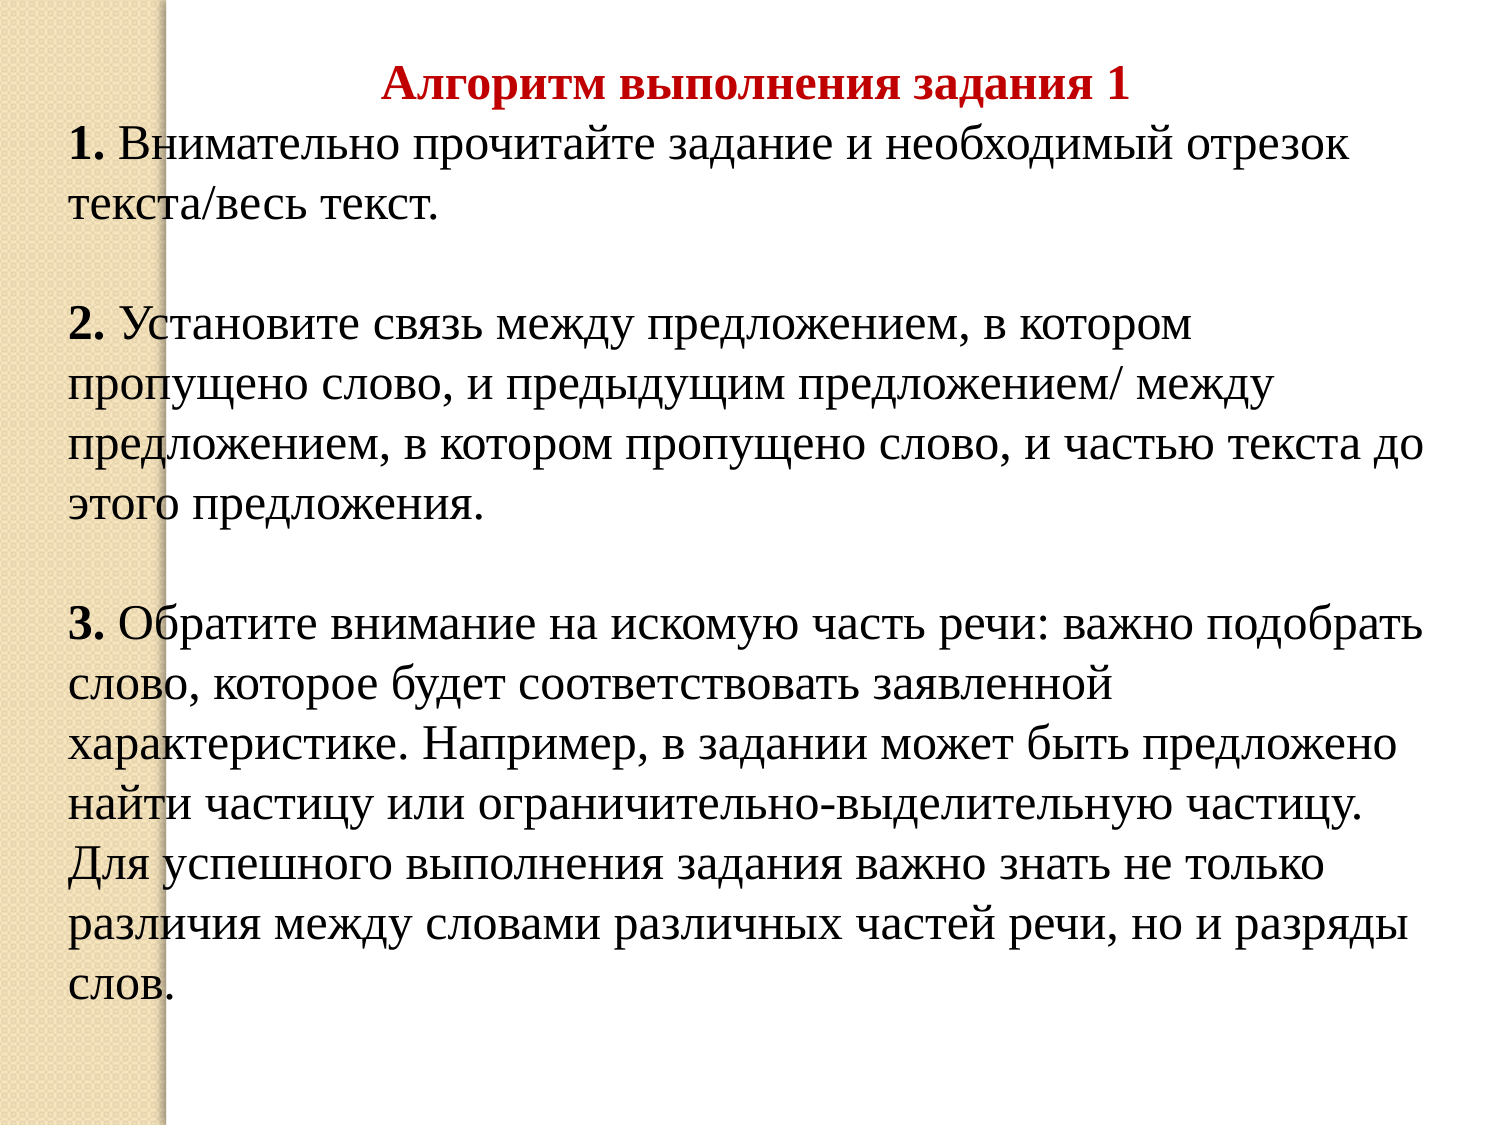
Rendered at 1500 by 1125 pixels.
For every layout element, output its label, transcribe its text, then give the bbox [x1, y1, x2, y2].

text_box Алгоритм выполнения задания 1 1. Внимательно прочитайте задание и необходимый отрезок текста/весь текст. 2. Установите связь между предложением, в котором пропущено слово, и предыдущим предложением/ между предложением, в котором пропущено слово, и частью текста до этого предложения. 3. Обратите внимание на искомую часть речи: важно подобрать слово, которое будет соответствовать заявленной характеристике. Например, в задании может быть предложено найти частицу или ограничительно-выделительную частицу. Для успешного выполнения задания важно знать не только различия между словами различных частей речи, но и разряды слов. [53, 42, 1459, 1018]
